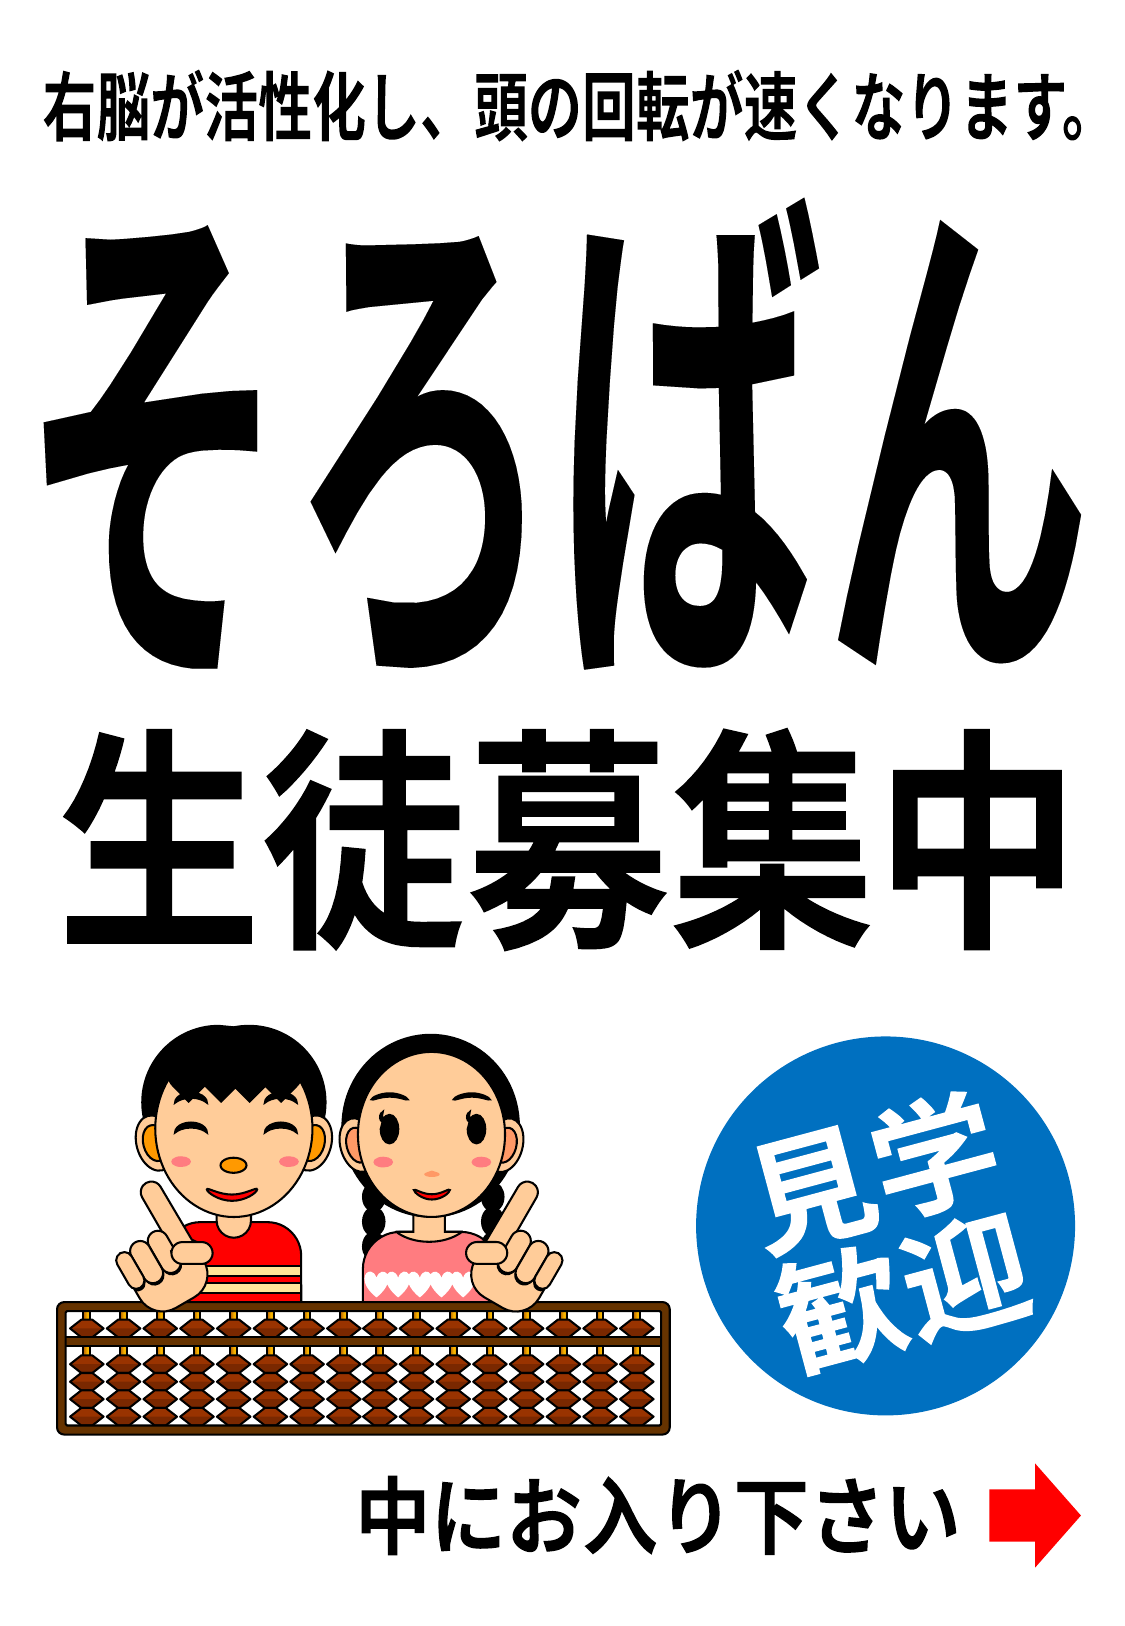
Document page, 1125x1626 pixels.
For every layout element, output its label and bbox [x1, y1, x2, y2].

text_box [473, 1184, 565, 1309]
text_box [136, 1025, 332, 1300]
text_box [340, 1034, 523, 1300]
text_box [695, 1036, 1076, 1416]
text_box [56, 1301, 670, 1435]
text_box [113, 1184, 206, 1309]
text_box [989, 1463, 1081, 1568]
